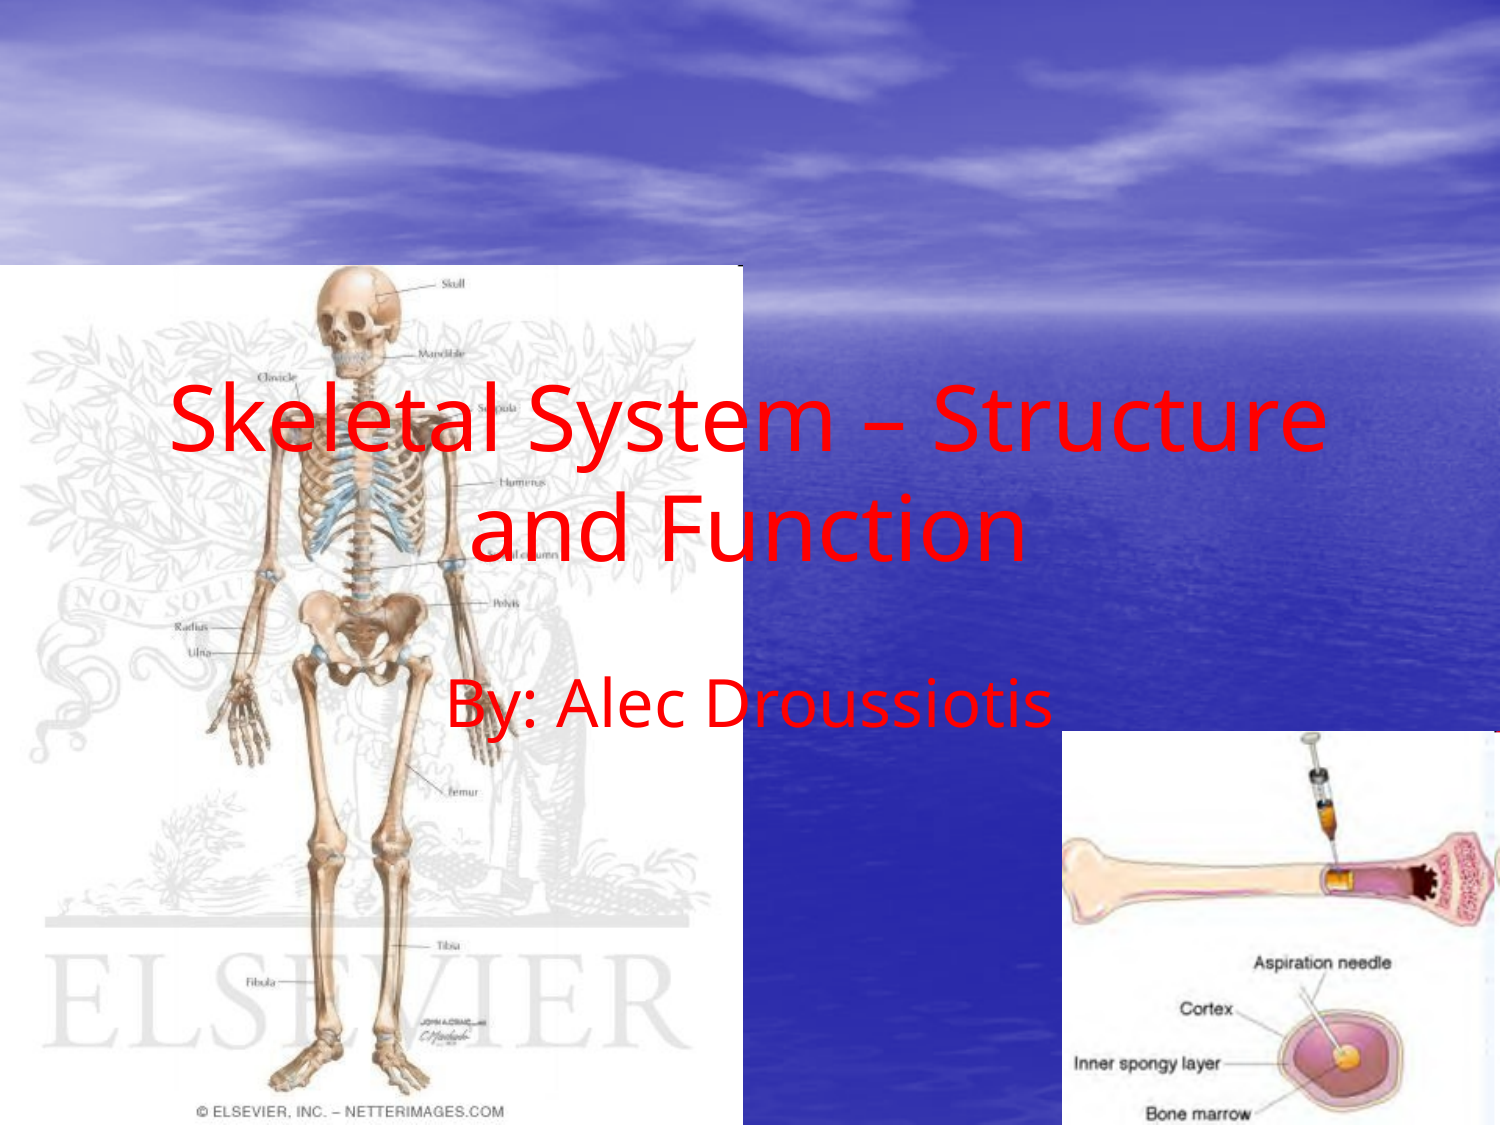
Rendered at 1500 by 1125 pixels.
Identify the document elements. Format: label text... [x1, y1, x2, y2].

picture [1062, 730, 1500, 1125]
picture [0, 265, 743, 1125]
title Skeletal System – Structure and Function [746, 349, 1388, 591]
subtitle By: Alec Droussiotis [746, 653, 1276, 916]
